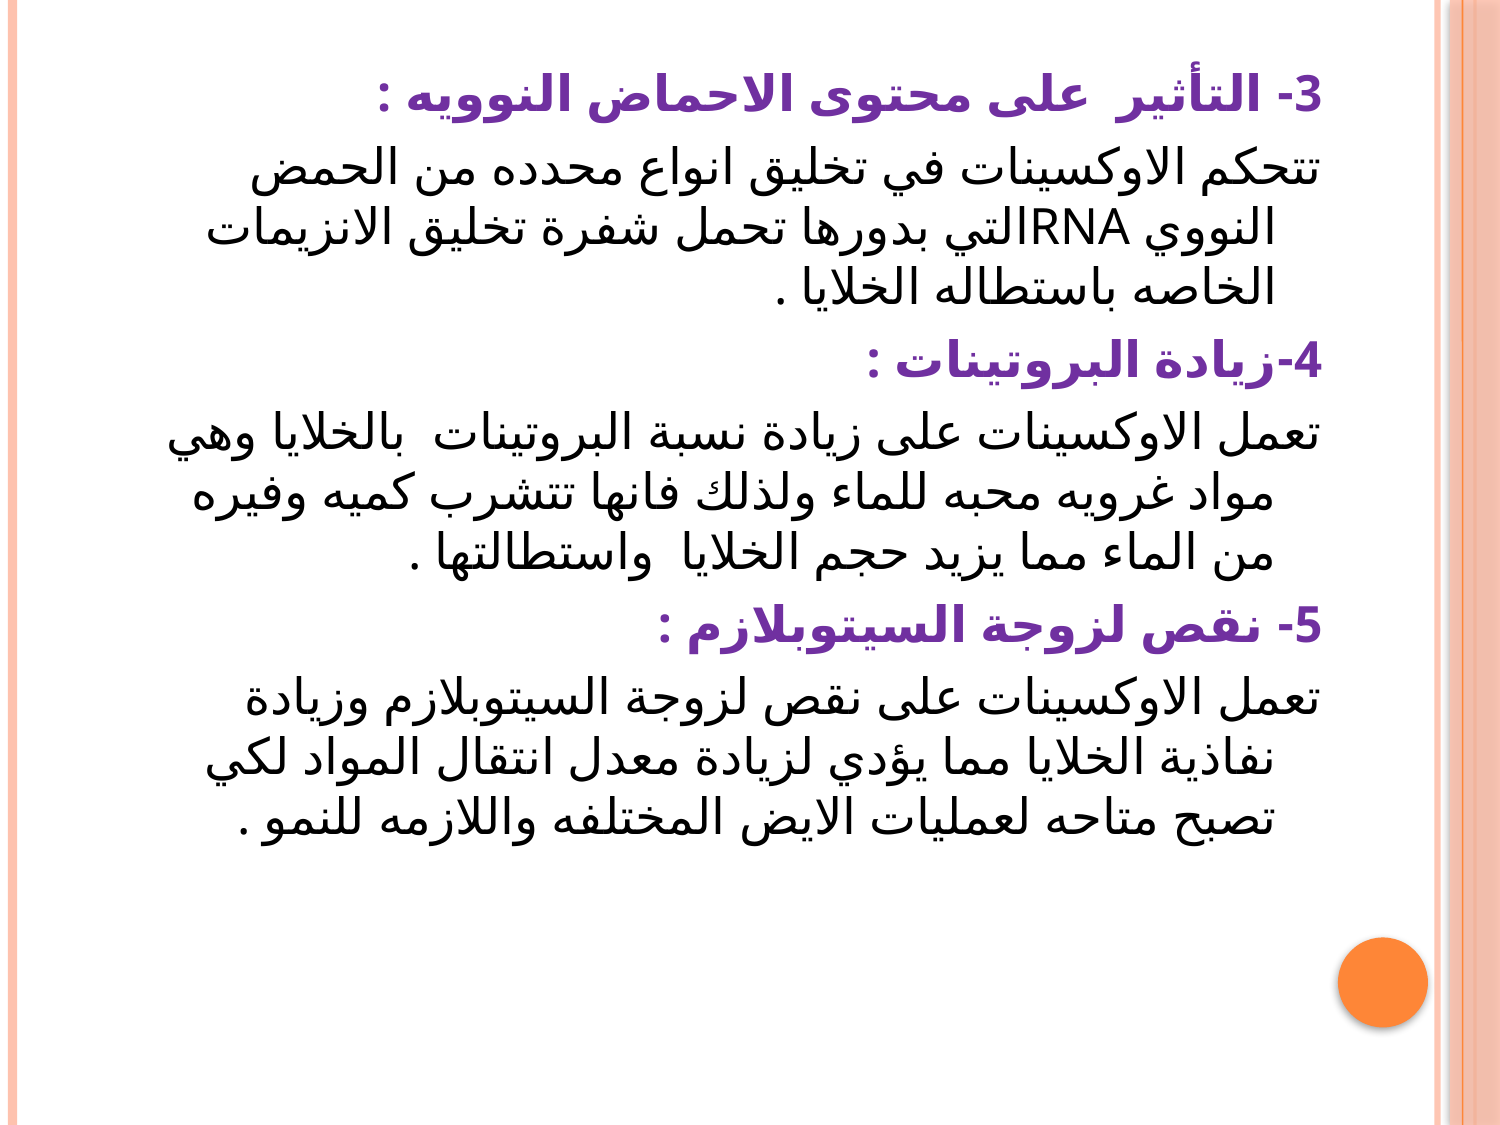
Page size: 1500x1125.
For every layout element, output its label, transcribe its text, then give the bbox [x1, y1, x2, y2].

list 3- التأثير على محتوى الاحماض النوويه : تتحكم الاوكسينات في تخليق انواع محدده من الحمض النووي RNAالتي بدورها تحمل شفرة تخليق الانزيمات الخاصه باستطاله الخلايا . 4-زيادة البروتينات : تعمل الاوكسينات على زيادة نسبة البروتينات بالخلايا وهي مواد غرويه محبه للماء ولذلك فانها تتشرب كميه وفيره من الماء مما يزيد حجم الخلايا واستطالتها . 5- نقص لزوجة السيتوبلازم : تعمل الاوكسينات على نقص لزوجة السيتوبلازم وزيادة نفاذية الخلايا مما يؤدي لزيادة معدل انتقال المواد لكي تصبح متاحه لعمليات الايض المختلفه واللازمه للنمو . [112, 54, 1338, 854]
